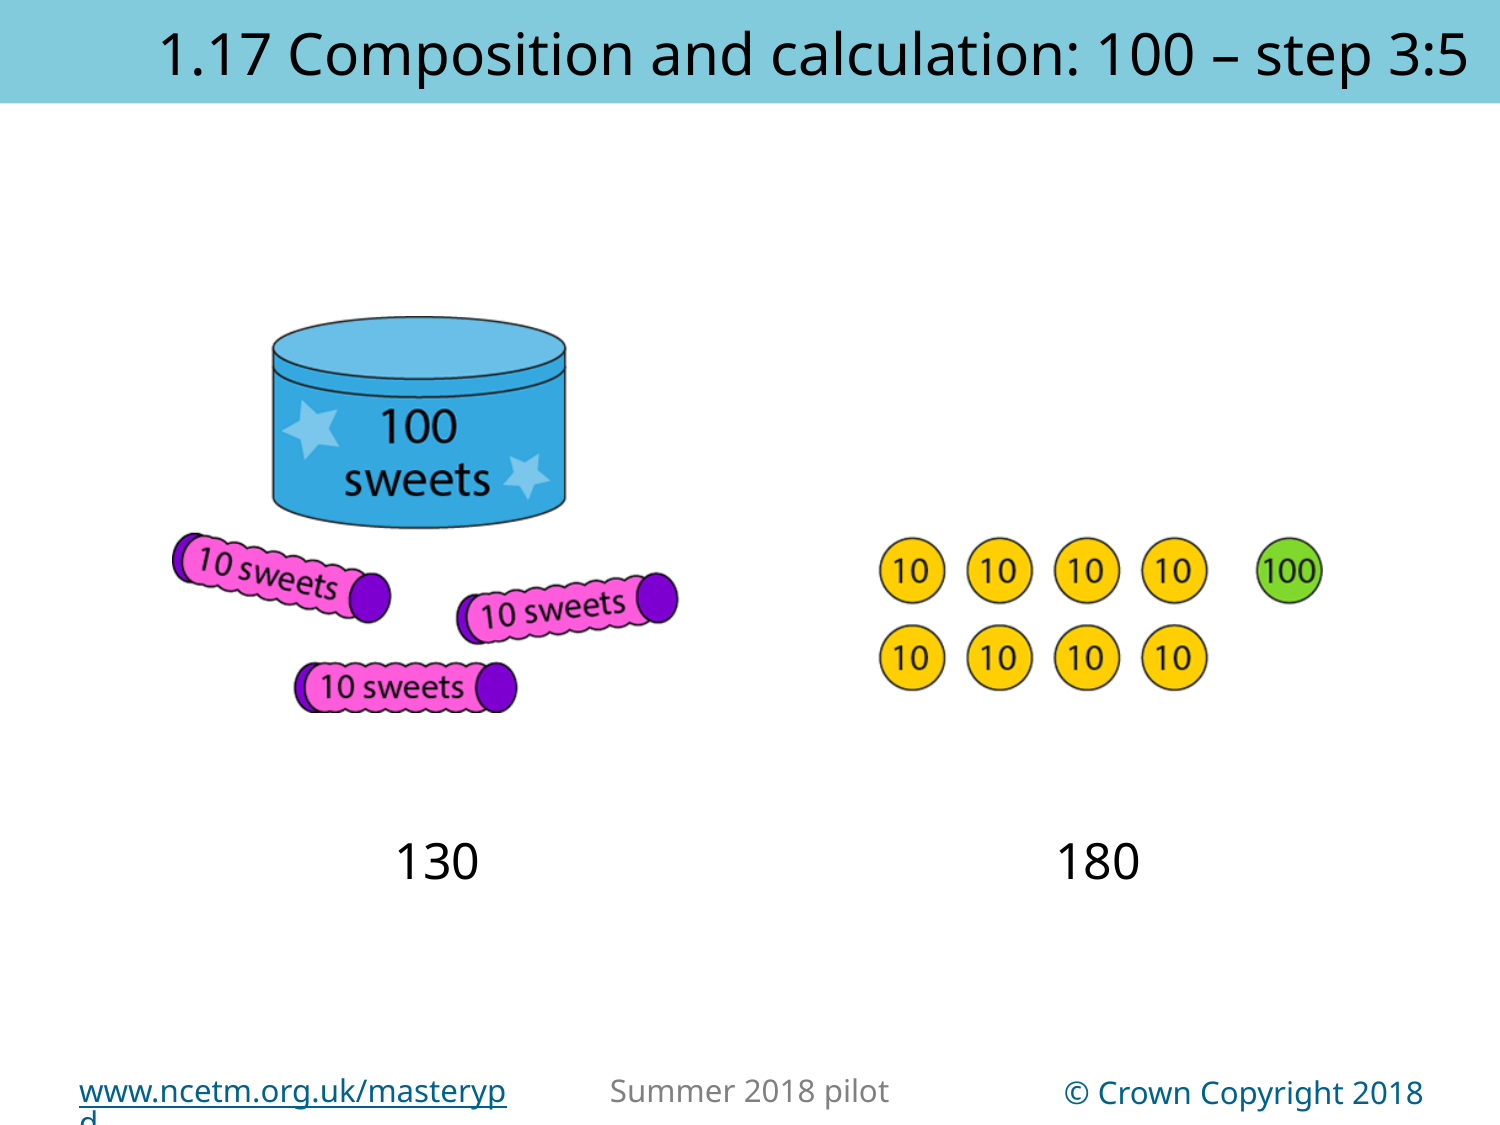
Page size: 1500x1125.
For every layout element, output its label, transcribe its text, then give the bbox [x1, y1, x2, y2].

list 1.17 Composition and calculation: 100 – step 3:5 [0, 0, 1500, 104]
text_box 130 [369, 822, 506, 898]
picture [873, 316, 1323, 713]
picture [172, 316, 703, 713]
text_box 180 [1030, 822, 1167, 898]
